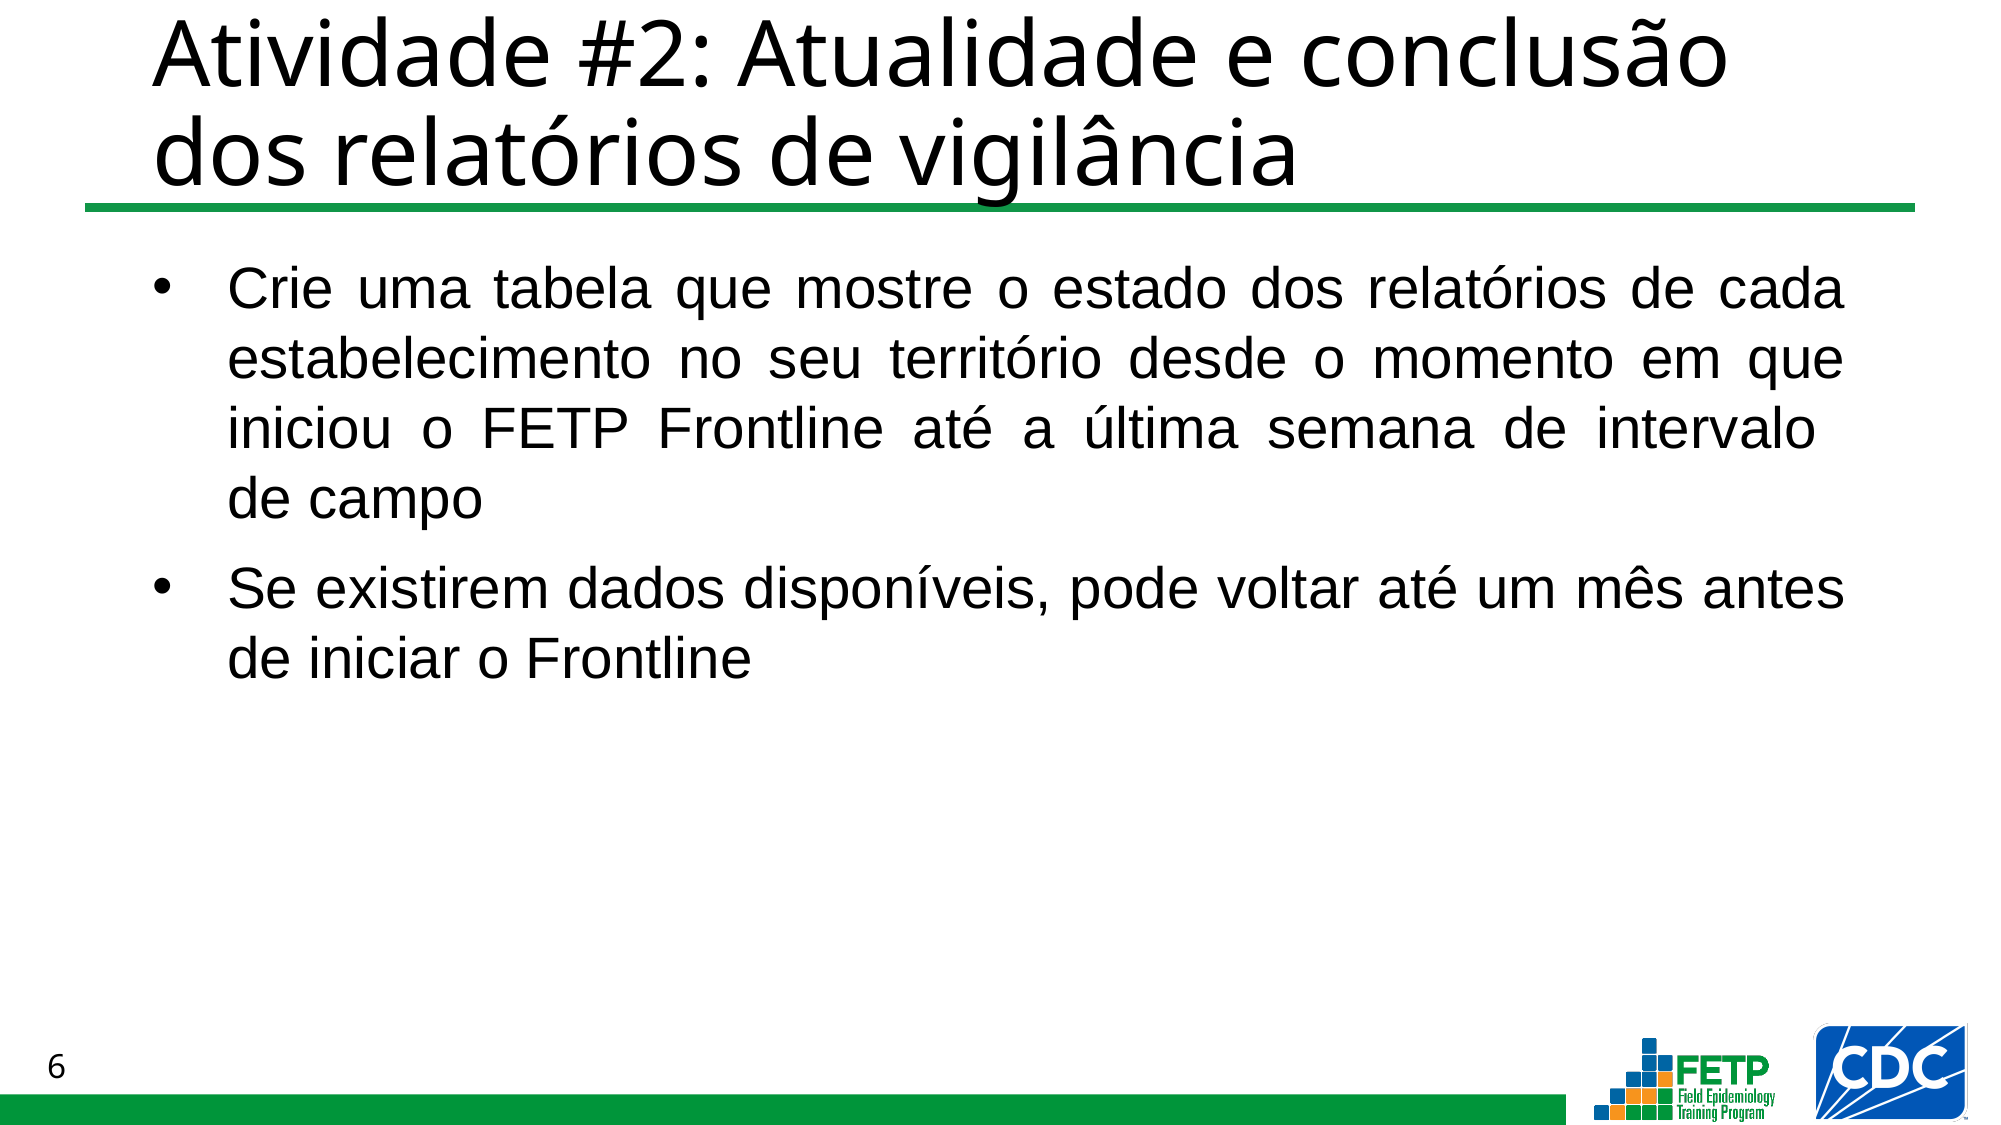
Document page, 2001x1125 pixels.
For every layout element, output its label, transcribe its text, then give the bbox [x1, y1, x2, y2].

title Atividade #2: Atualidade e conclusão dos relatórios de vigilância [137, 0, 1863, 207]
picture [1594, 1038, 1775, 1122]
list Crie uma tabela que mostre o estado dos relatórios de cada estabelecimento no seu território desde o momento em que iniciou o FETP Frontline até a última semana de intervalo de campo Se existirem dados disponíveis, pode voltar até um mês antes de iniciar o Frontline [137, 242, 1863, 1004]
picture [1813, 1023, 1968, 1122]
